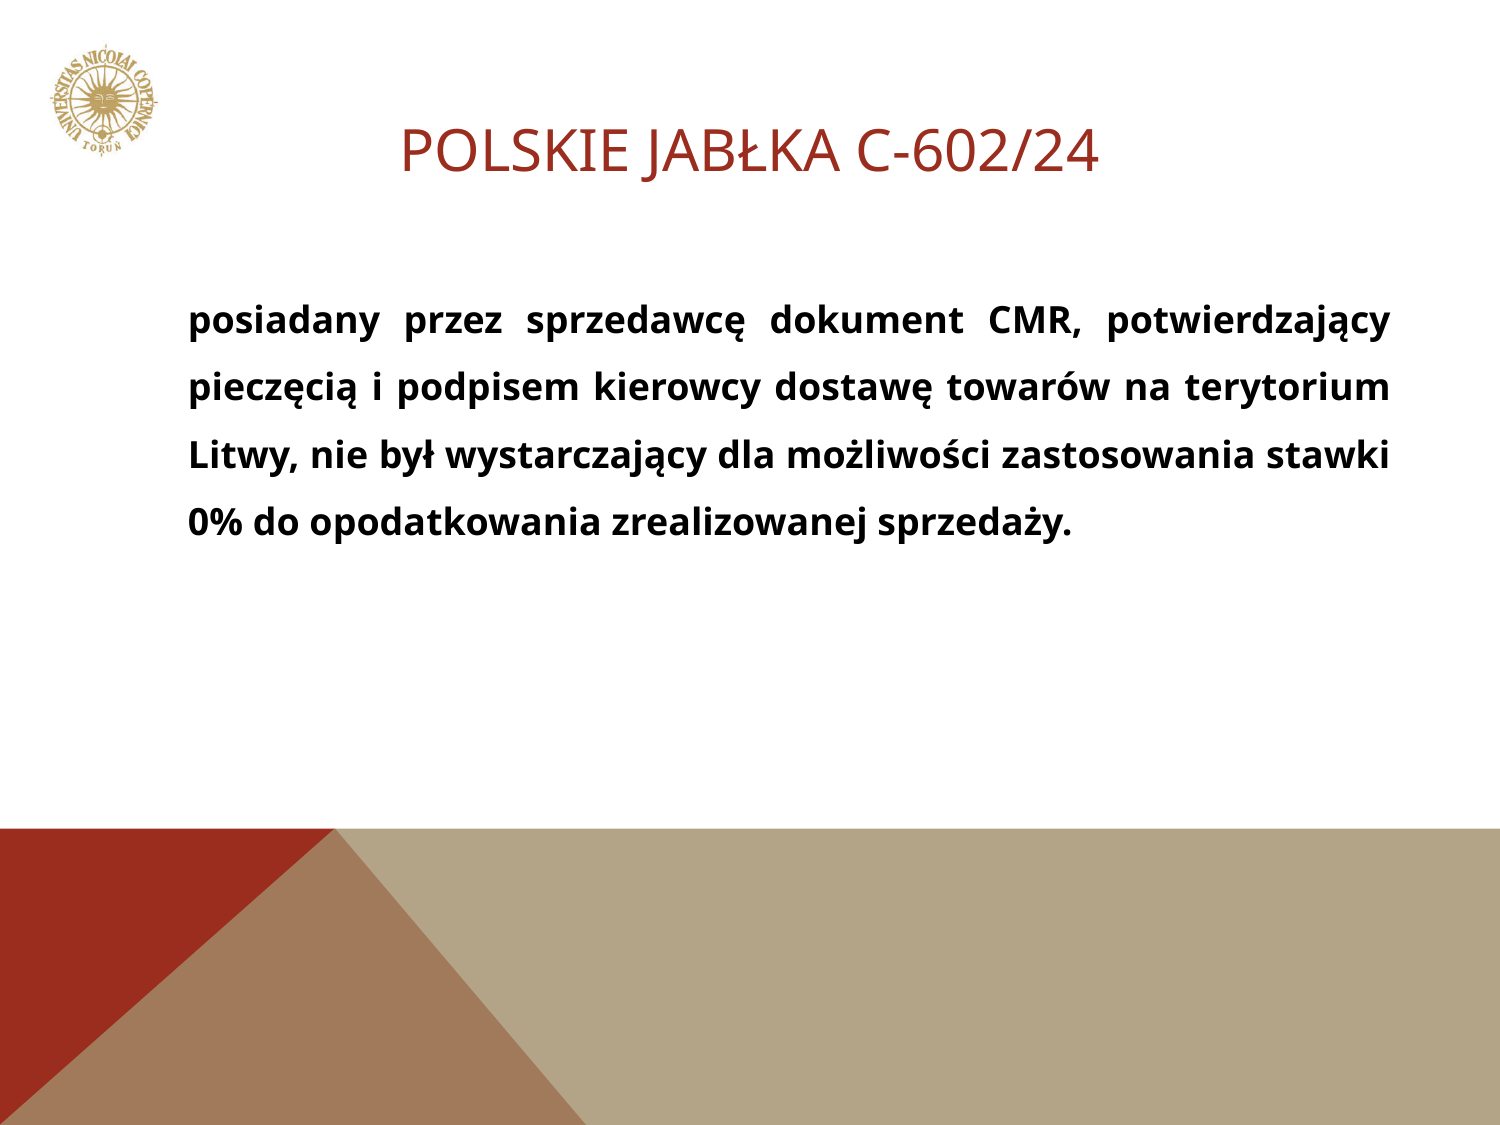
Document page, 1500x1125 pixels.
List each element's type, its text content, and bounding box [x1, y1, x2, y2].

picture [29, 35, 176, 166]
title POLSkIE JABŁKA C-602/24 [175, 75, 1354, 204]
list posiadany przez sprzedawcę dokument CMR, potwierdzający pieczęcią i podpisem kierowcy dostawę towarów na terytorium Litwy, nie był wystarczający dla możliwości zastosowania stawki 0% do opodatkowania zrealizowanej sprzedaży. [172, 204, 1407, 811]
